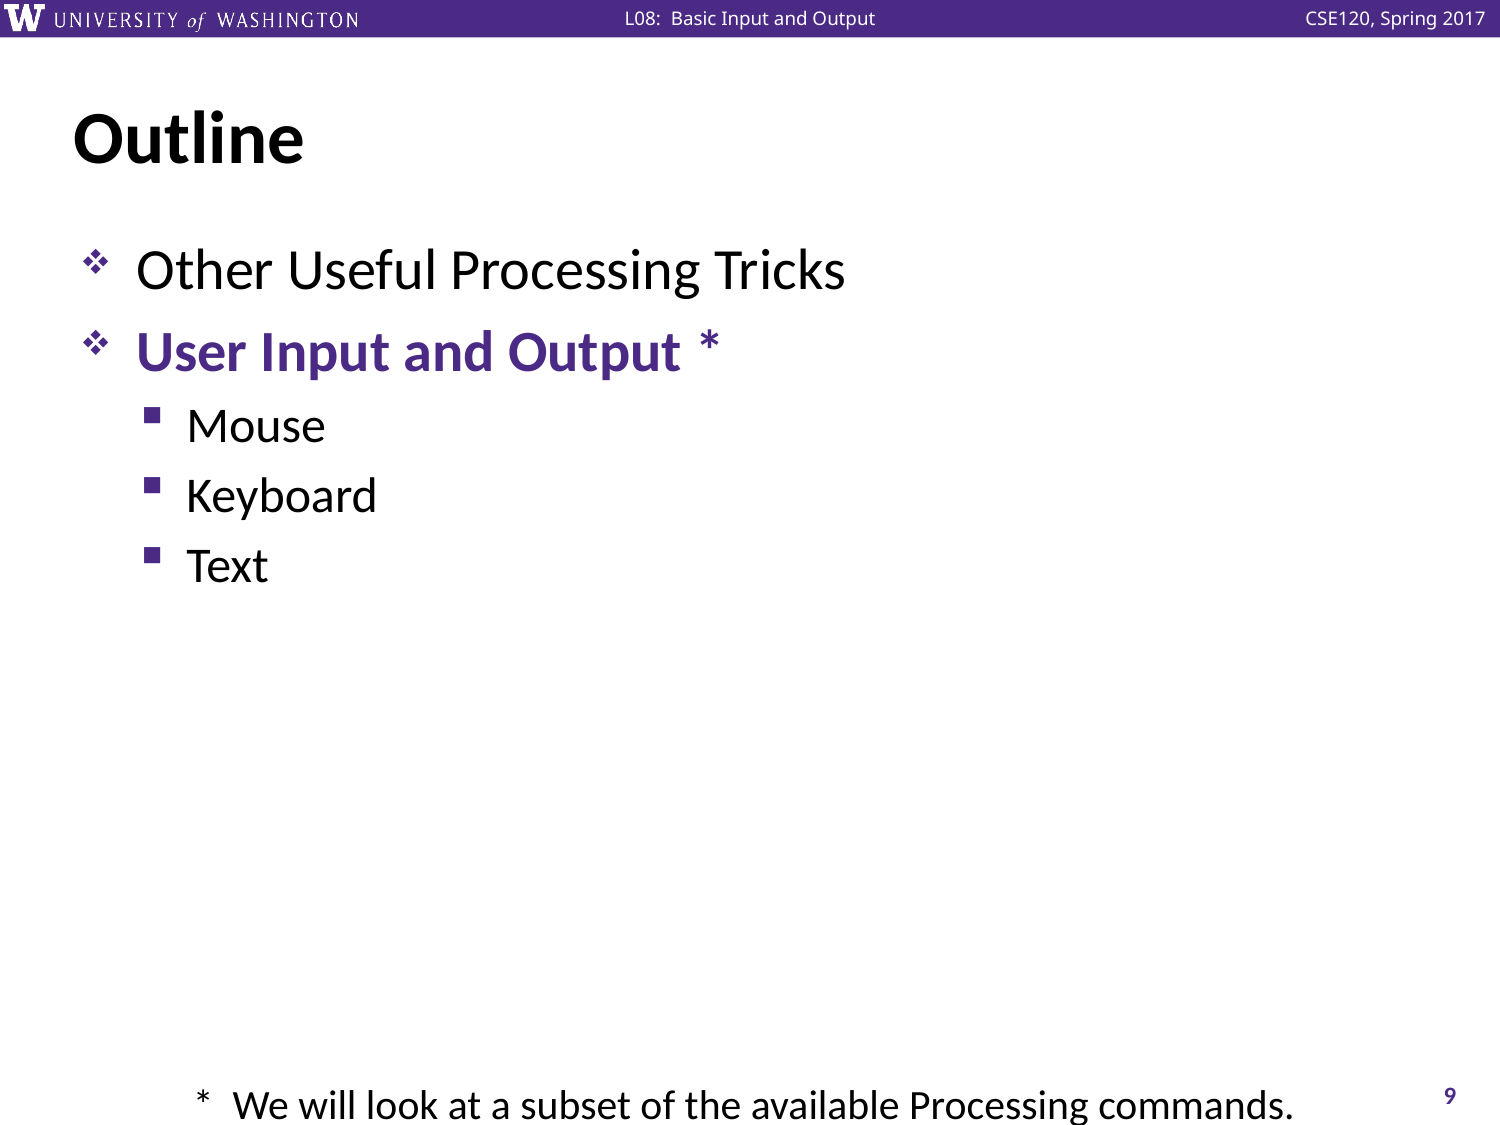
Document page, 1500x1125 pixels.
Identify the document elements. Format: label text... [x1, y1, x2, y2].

picture [4, 4, 358, 32]
title Outline [58, 71, 1438, 197]
list Other Useful Processing Tricks User Input and Output * Mouse Keyboard Text * We will look at a subset of the available Processing commands. For a full list, see the Processing Reference. [64, 223, 1438, 1040]
slide_number 9 [1400, 1065, 1500, 1125]
